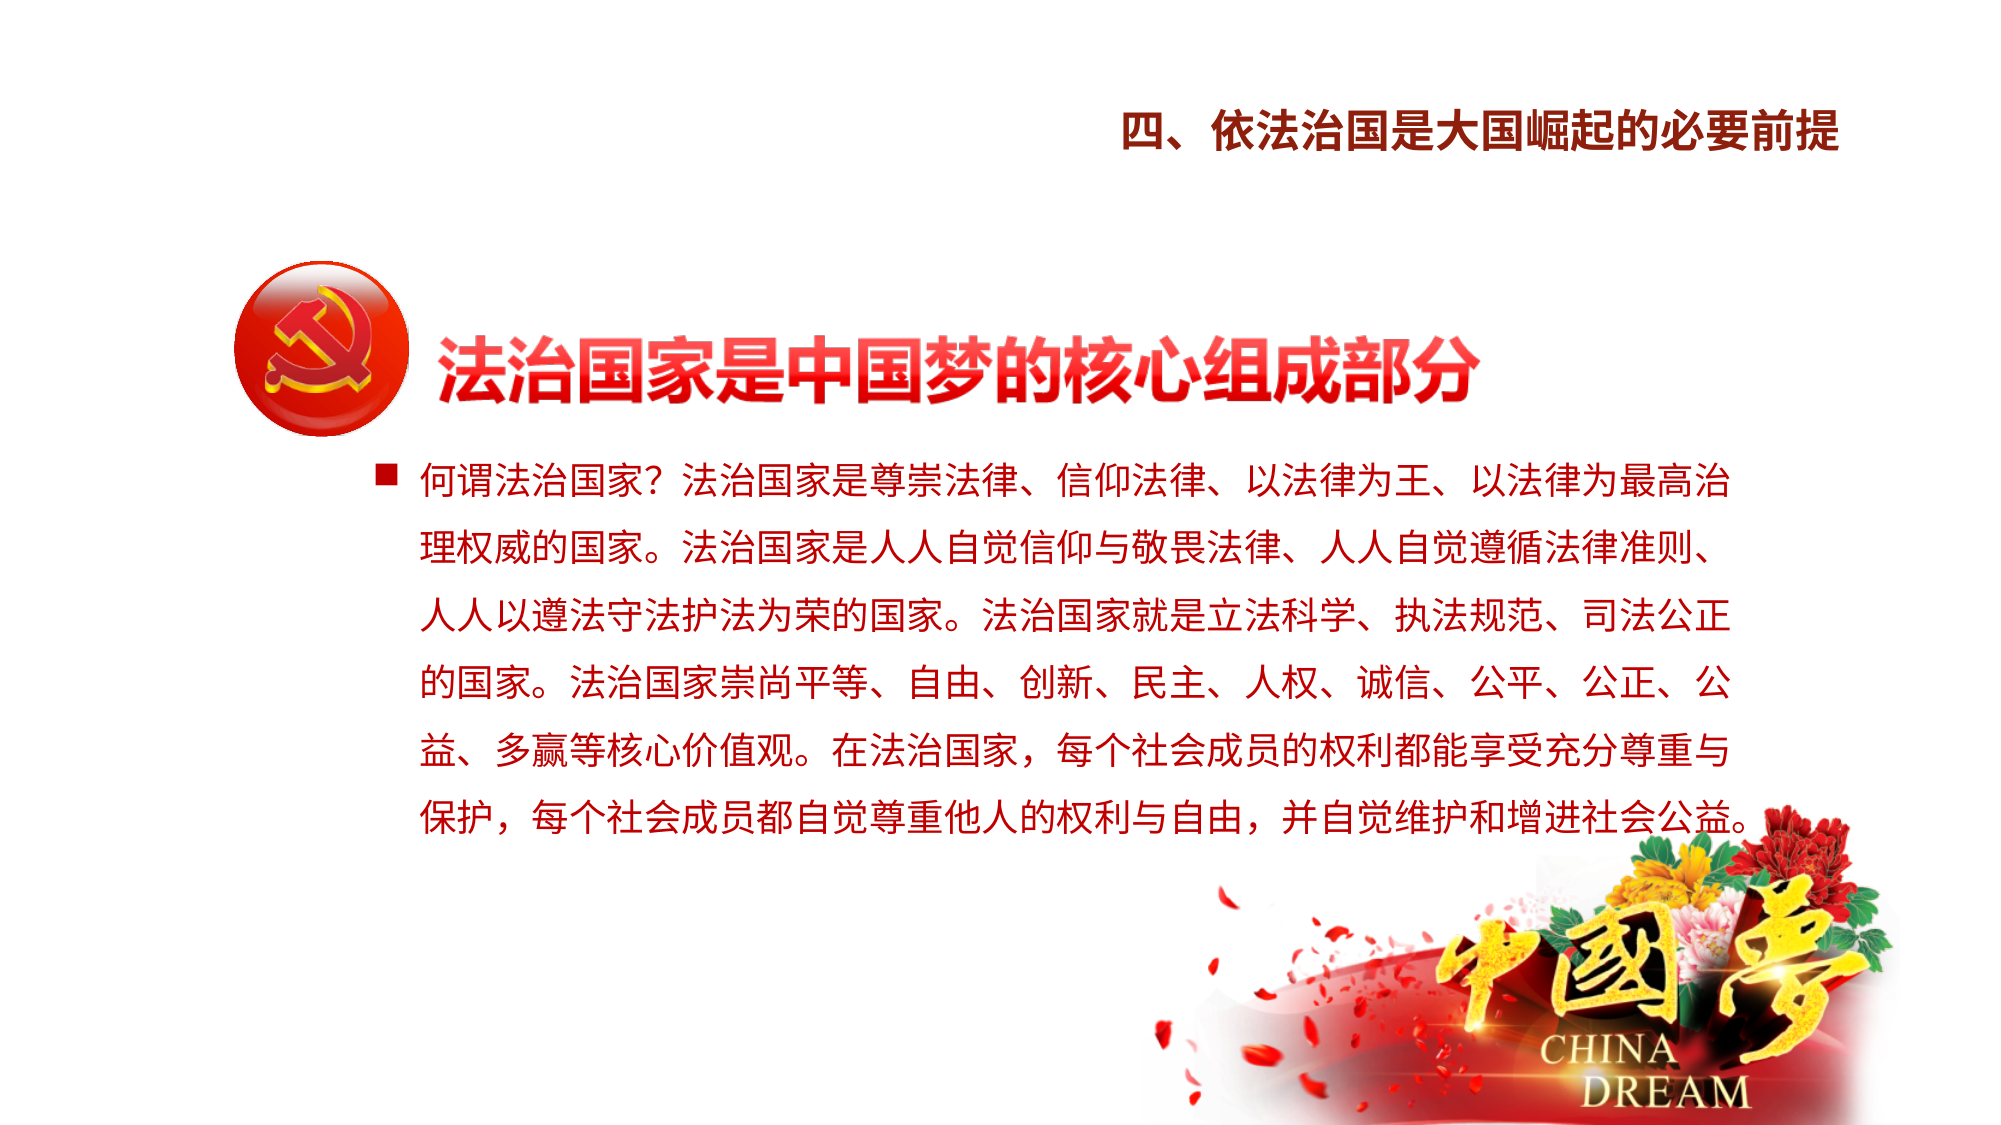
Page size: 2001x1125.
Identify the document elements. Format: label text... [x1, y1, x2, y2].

picture [1141, 787, 1900, 1125]
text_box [234, 261, 409, 437]
text_box 四、依法治国是大国崛起的必要前提 [1068, 94, 1894, 164]
text_box 何谓法治国家？法治国家是尊崇法律、信仰法律、以法律为王、以法律为最高治理权威的国家。法治国家是人人自觉信仰与敬畏法律、人人自觉遵循法律准则、人人以遵法守法护法为荣的国家。法治国家就是立法科学、执法规范、司法公正的国家。法治国家崇尚平等、自由、创新、民主、人权、诚信、公平、公正、公益、多赢等核心价值观。在法治国家，每个社会成员的权利都能享受充分尊重与保护，每个社会成员都自觉尊重他人的权利与自由，并自觉维护和增进社会公益。 [357, 426, 1752, 847]
picture [393, 304, 1527, 423]
